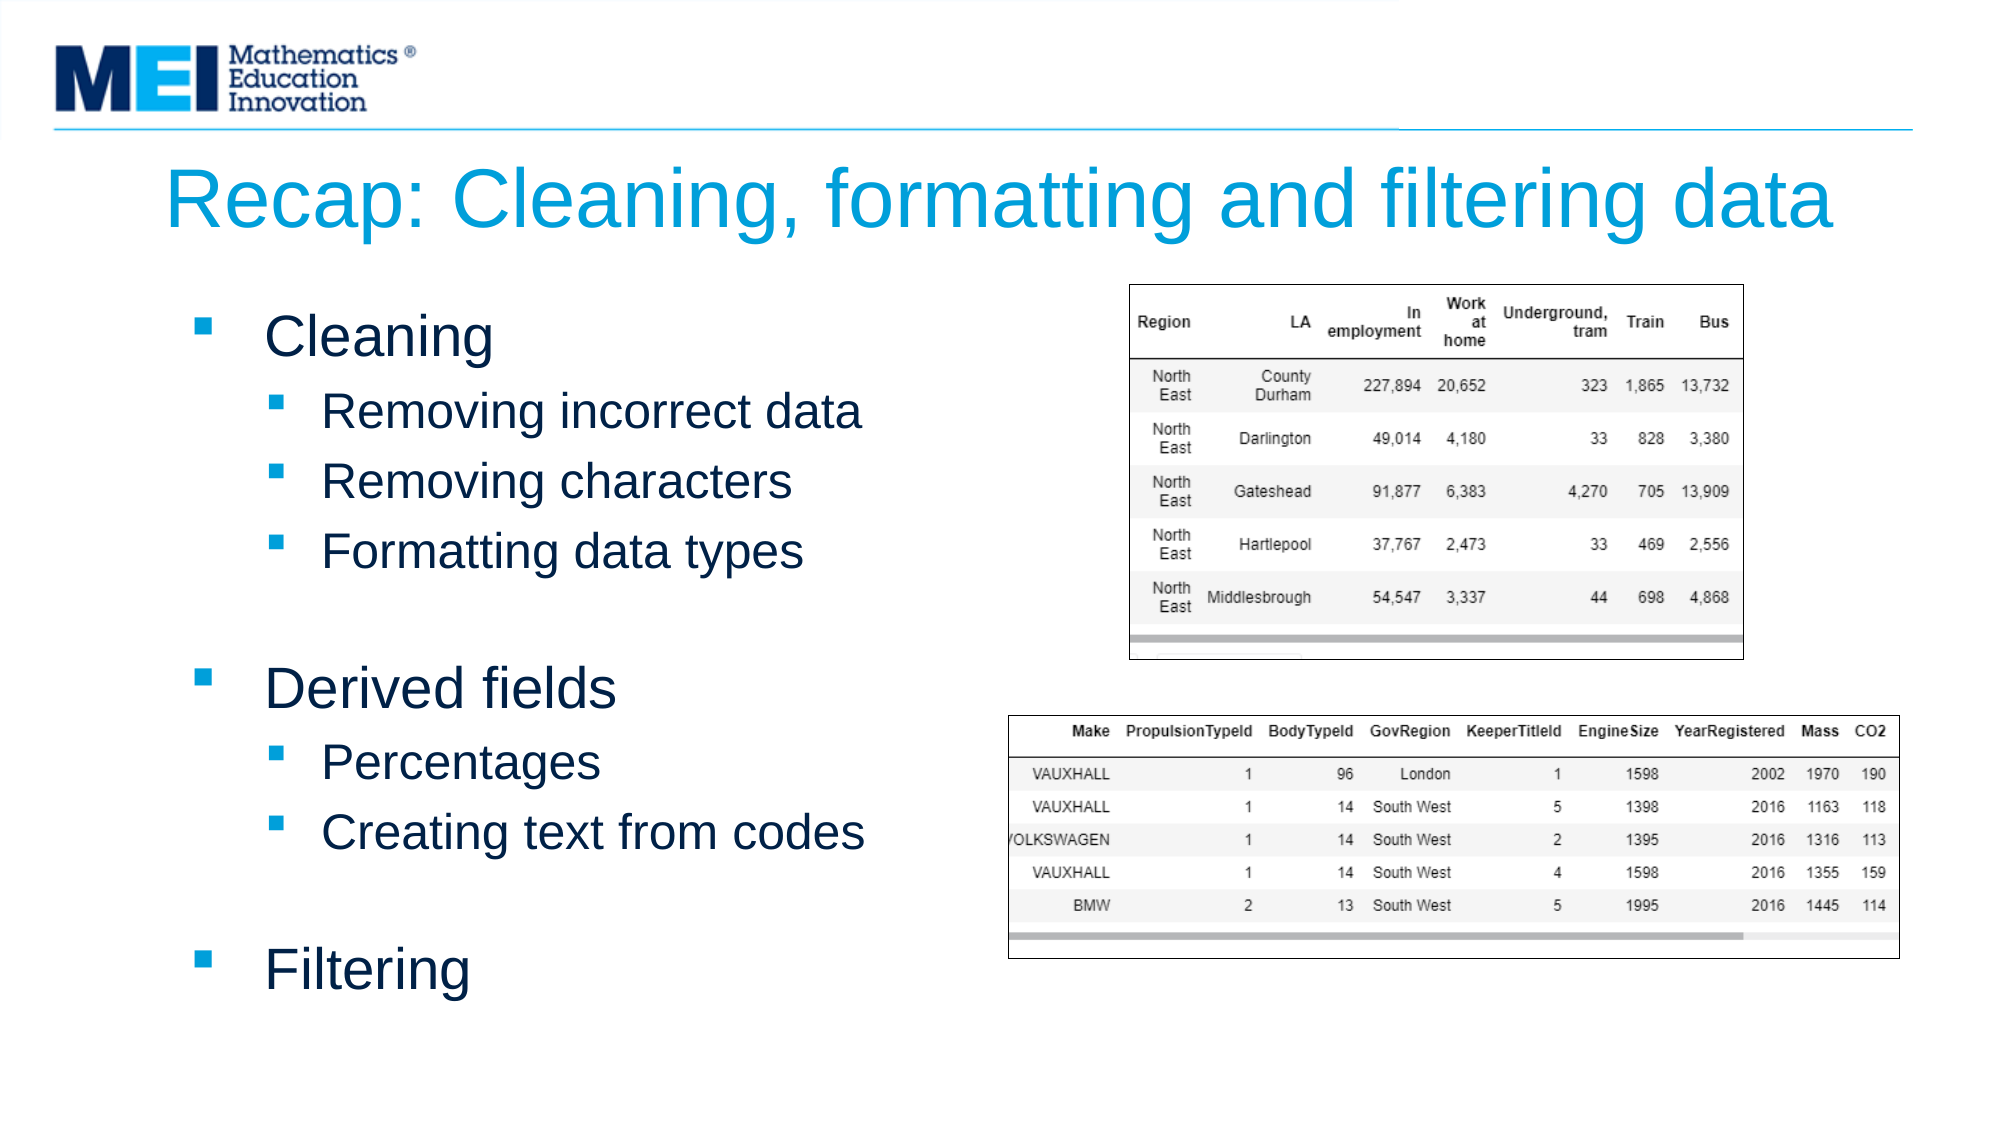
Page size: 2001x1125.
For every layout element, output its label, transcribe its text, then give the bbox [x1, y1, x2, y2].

picture [1008, 714, 1901, 959]
picture [0, 0, 2000, 140]
list Cleaning Removing incorrect data Removing characters Formatting data types Derived fields Percentages Creating text from codes Filtering [99, 290, 918, 1059]
picture [1129, 284, 1745, 660]
title Recap: Cleaning, formatting and filtering data [99, 137, 1900, 233]
